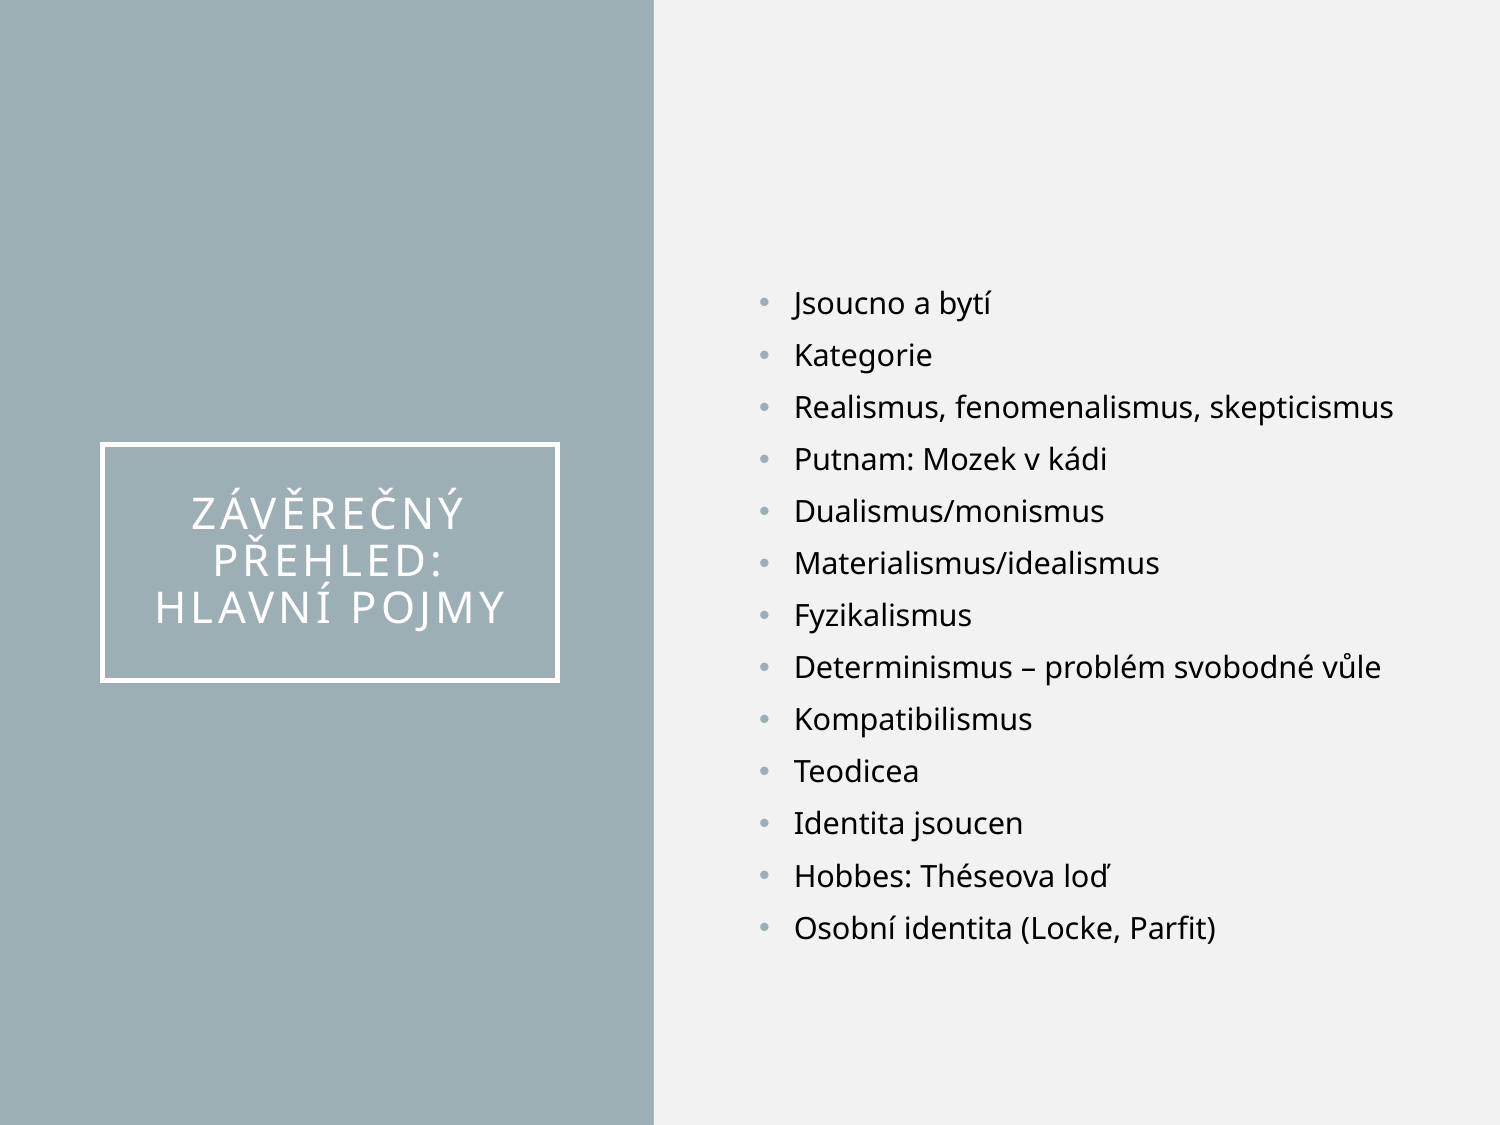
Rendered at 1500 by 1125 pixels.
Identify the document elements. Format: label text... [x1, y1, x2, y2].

title Závěrečný přehled: Hlavní pojmy [100, 442, 560, 683]
list Jsoucno a bytí Kategorie Realismus, fenomenalismus, skepticismus Putnam: Mozek v kádi Dualismus/monismus Materialismus/idealismus Fyzikalismus Determinismus – problém svobodné vůle Kompatibilismus Teodicea Identita jsoucen Hobbes: Théseova loď Osobní identita (Locke, Parfit) [744, 131, 1410, 994]
text_box [653, 0, 1500, 1125]
